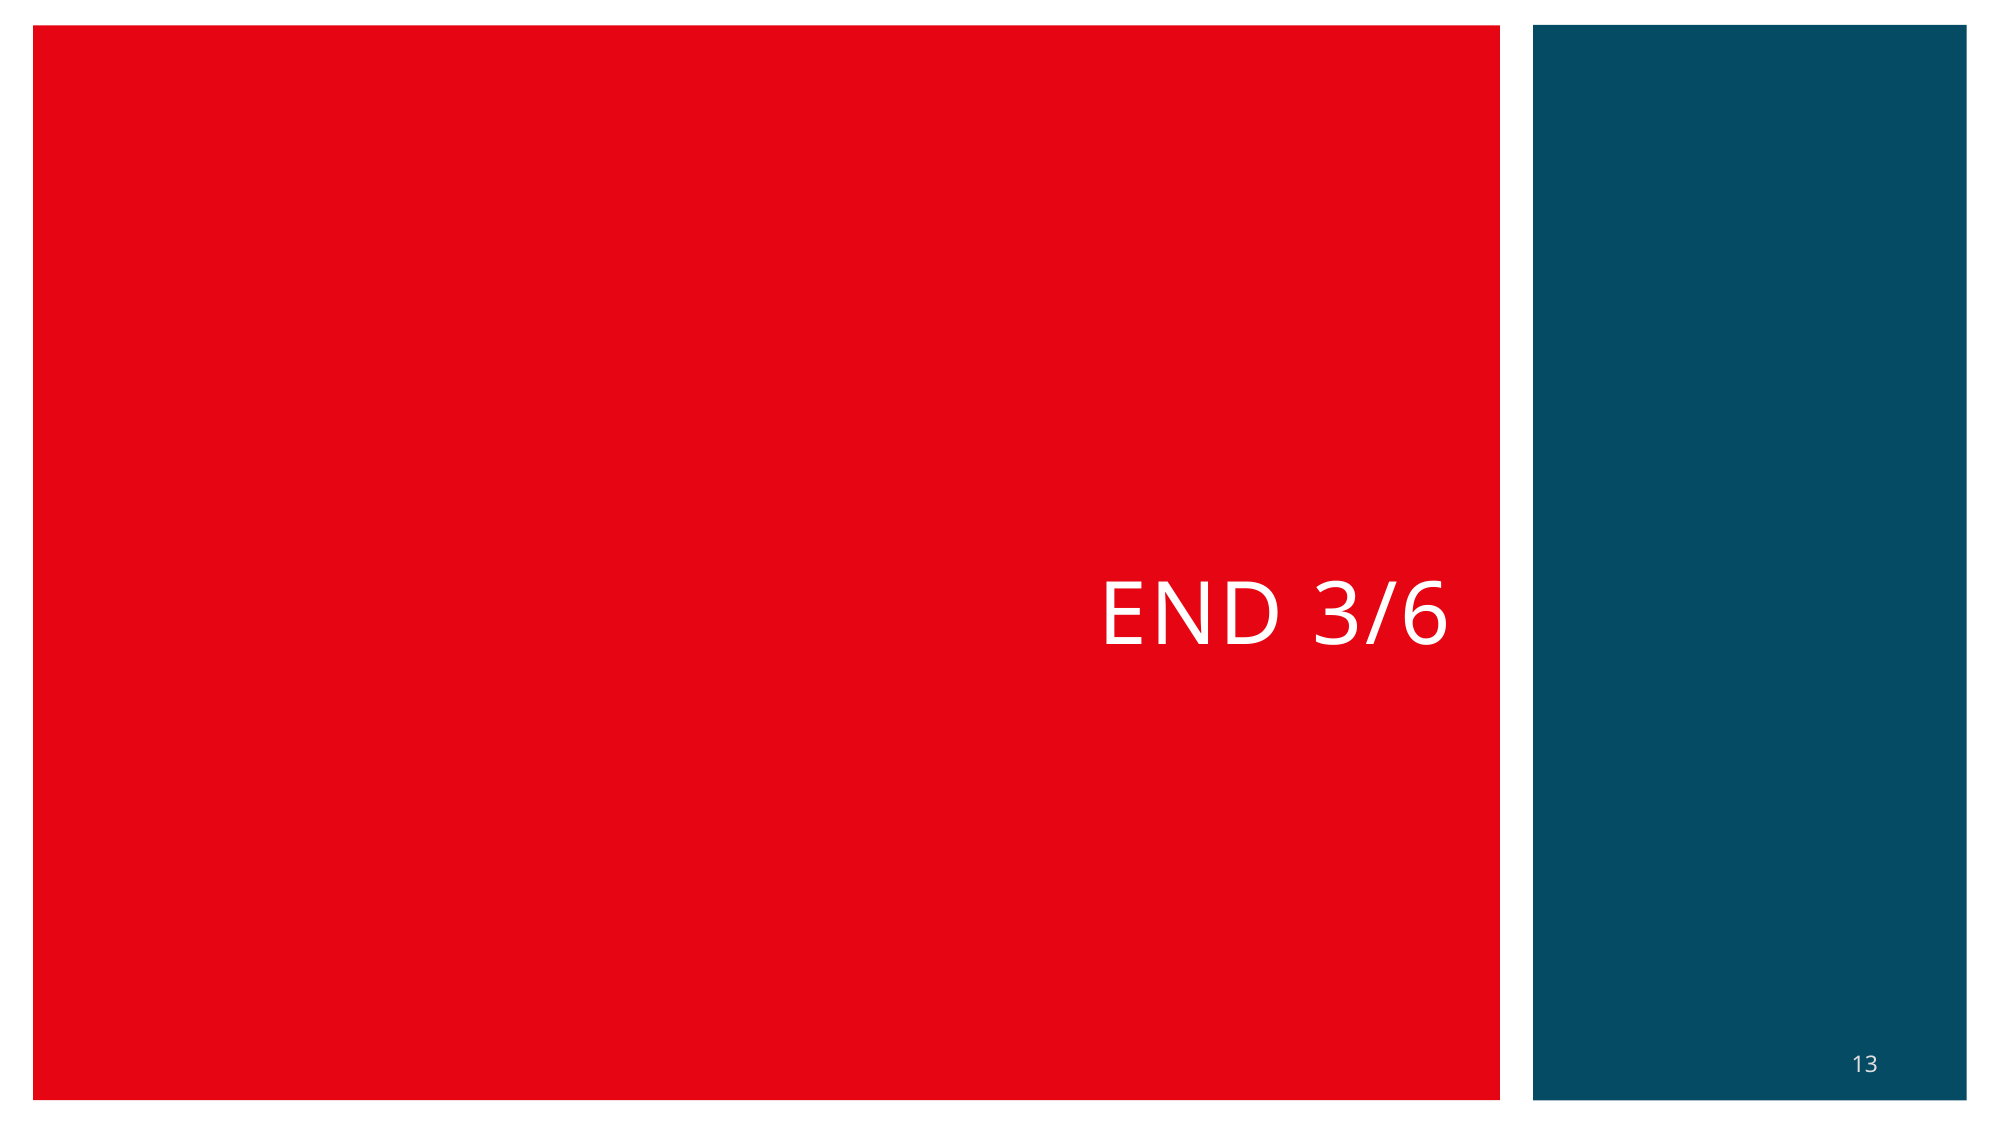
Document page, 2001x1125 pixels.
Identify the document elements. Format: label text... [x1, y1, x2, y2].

title End 3/6 [83, 474, 1467, 745]
slide_number 13 [1800, 1041, 1930, 1089]
